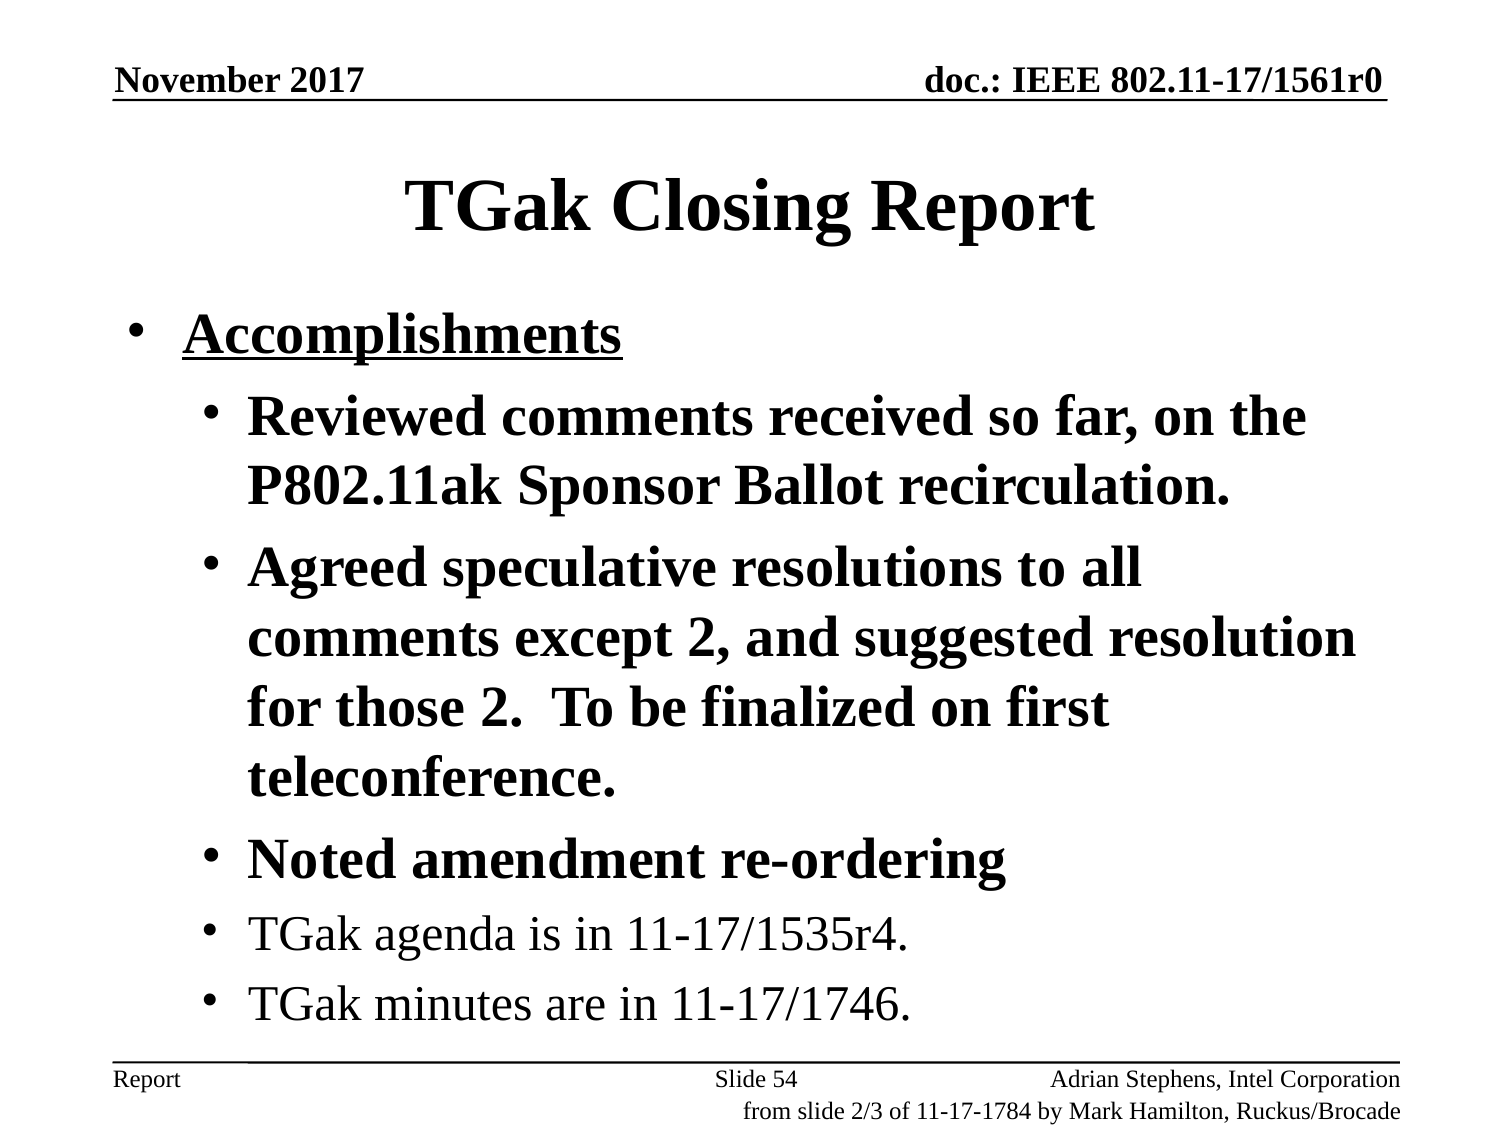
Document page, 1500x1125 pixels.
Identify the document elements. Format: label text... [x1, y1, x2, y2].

footer Adrian Stephens, Intel Corporation [984, 1061, 1402, 1087]
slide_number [114, 54, 374, 101]
title TGak Closing Report [112, 112, 1388, 288]
slide_number Slide 54 [711, 1061, 801, 1093]
list Accomplishments Reviewed comments received so far, on the P802.11ak Sponsor Ballot recirculation. Agreed speculative resolutions to all comments except 2, and suggested resolution for those 2. To be finalized on first teleconference. Noted amendment re-ordering TGak agenda is in 11-17/1535r4. TGak minutes are in 11-17/1746. [110, 287, 1386, 994]
text_box from slide 2/3 of 11-17-1784 by Mark Hamilton, Ruckus/Brocade [343, 1087, 1417, 1125]
